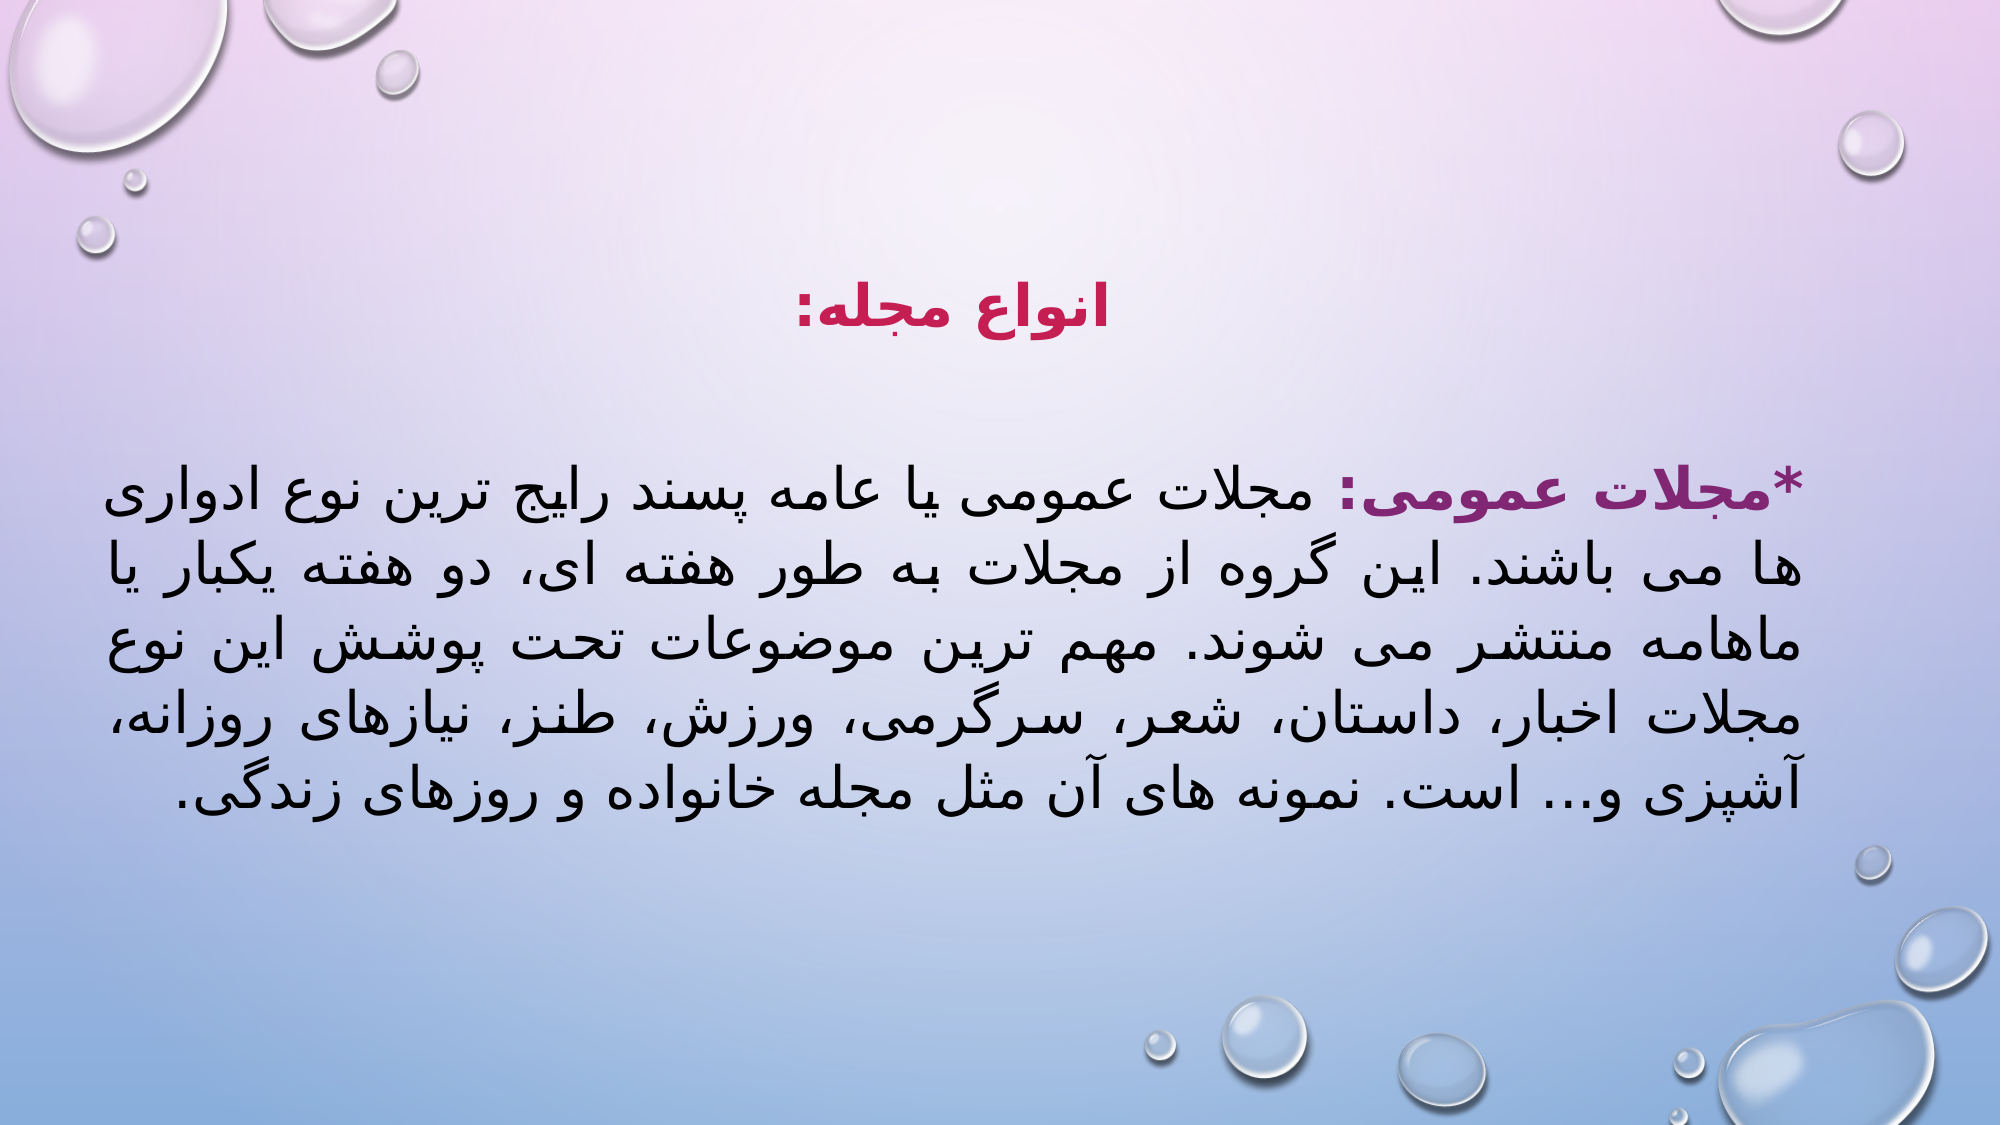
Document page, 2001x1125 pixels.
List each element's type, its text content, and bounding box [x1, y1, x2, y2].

picture [0, 0, 2000, 1125]
text_box انواع مجله: *مجلات عمومی: مجلات عمومی یا عامه پسند رایج ترین نوع ادواری ها می باشند. این گروه از مجلات به طور هفته ای، دو هفته یکبار یا ماهامه منتشر می شوند. مهم ترین موضوعات تحت پوشش این نوع مجلات اخبار، داستان، شعر، سرگرمی، ورزش، طنز، نیازهای روزانه، آشپزی و... است. نمونه های آن مثل مجله خانواده و روزهای زندگی. [86, 255, 1819, 828]
